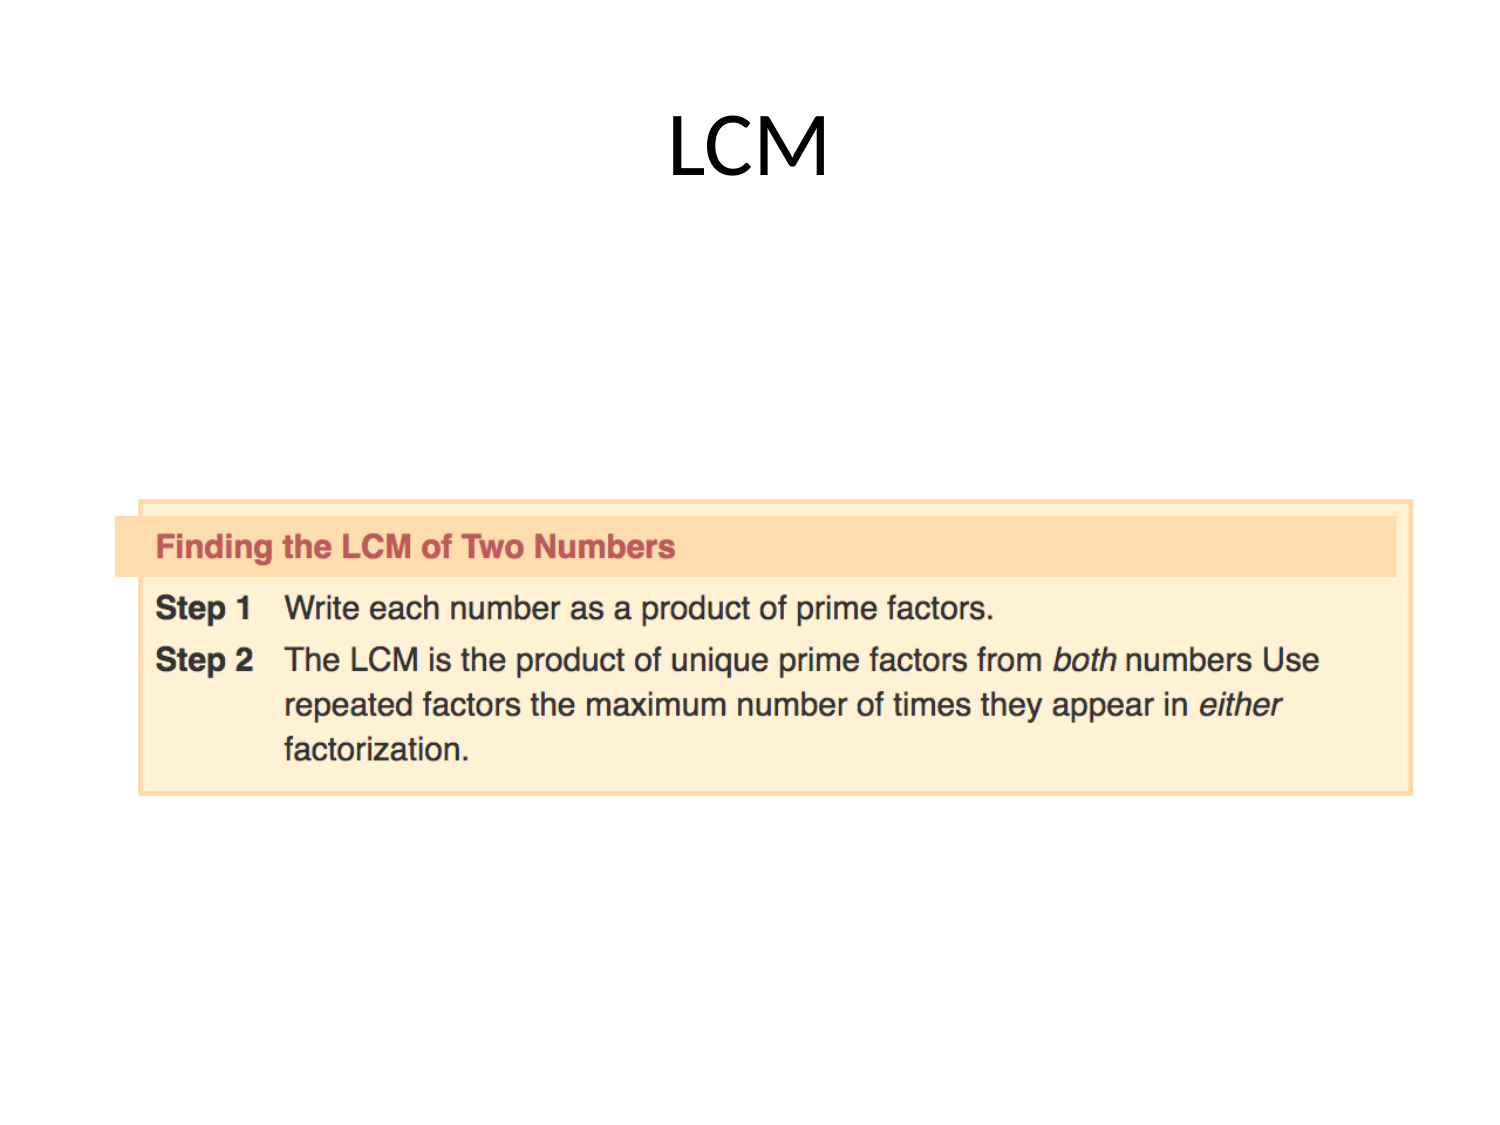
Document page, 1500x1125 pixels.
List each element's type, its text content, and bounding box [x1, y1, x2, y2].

title LCM [75, 45, 1425, 233]
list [74, 262, 1426, 1006]
